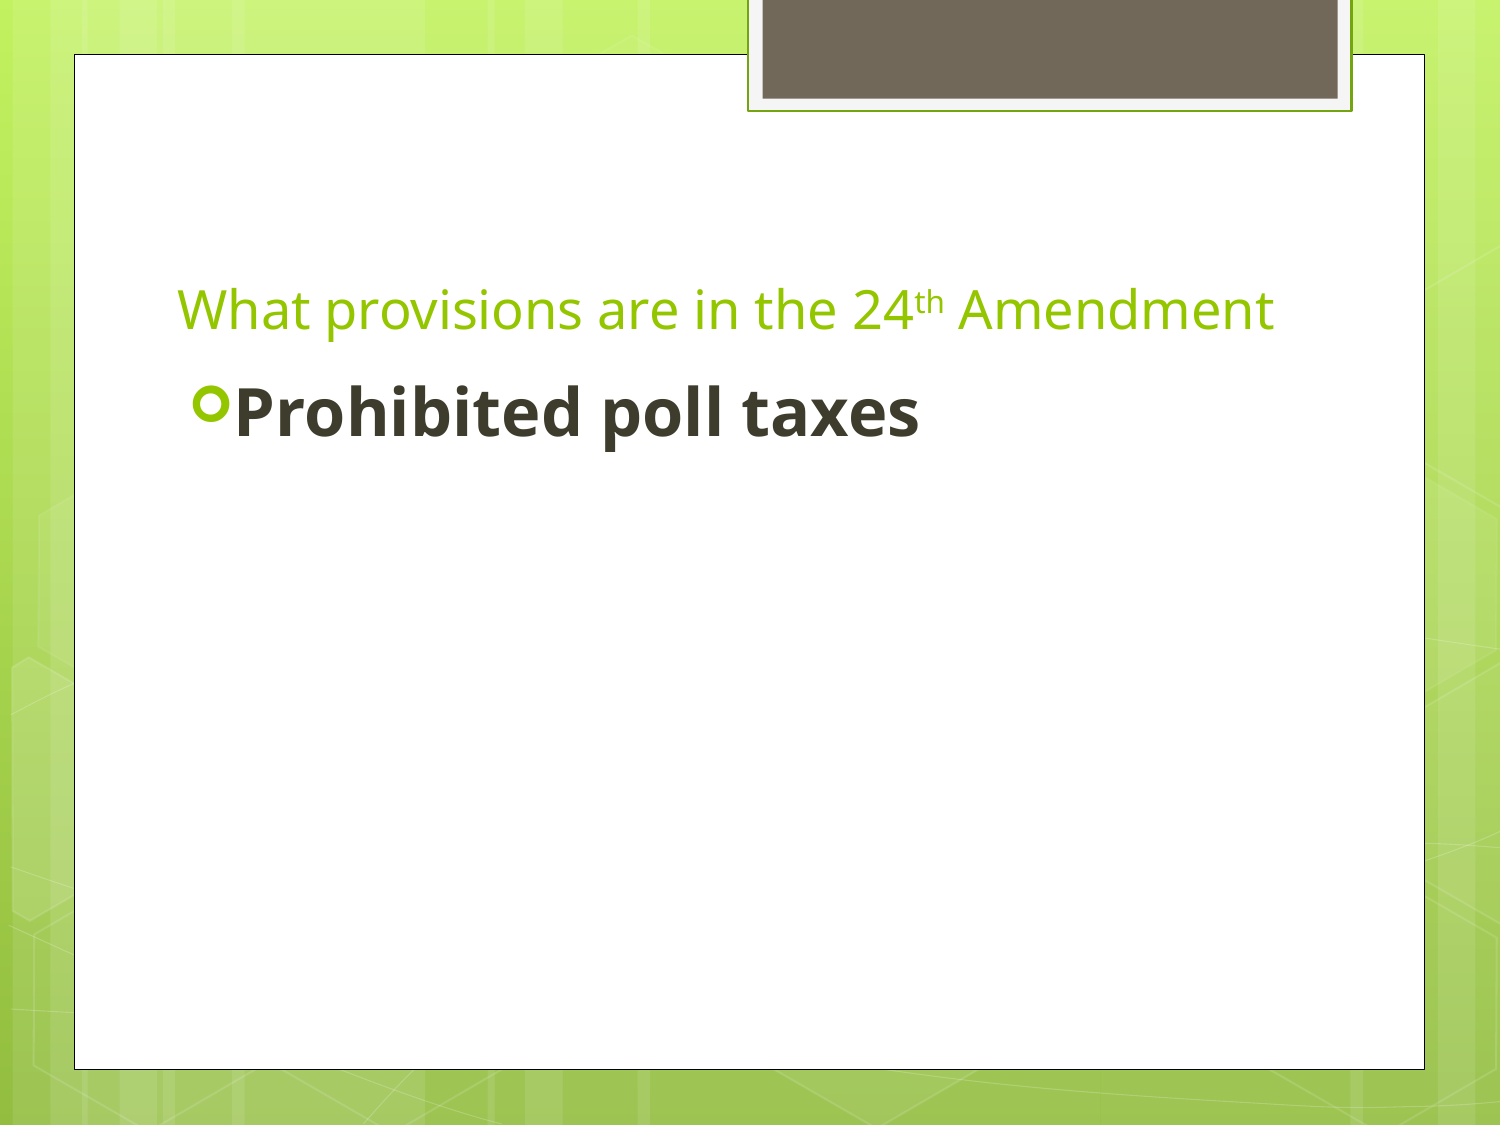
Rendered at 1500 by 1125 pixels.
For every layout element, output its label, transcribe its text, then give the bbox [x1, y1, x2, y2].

list Prohibited poll taxes [162, 362, 1275, 657]
title What provisions are in the 24th Amendment [162, 224, 1315, 413]
